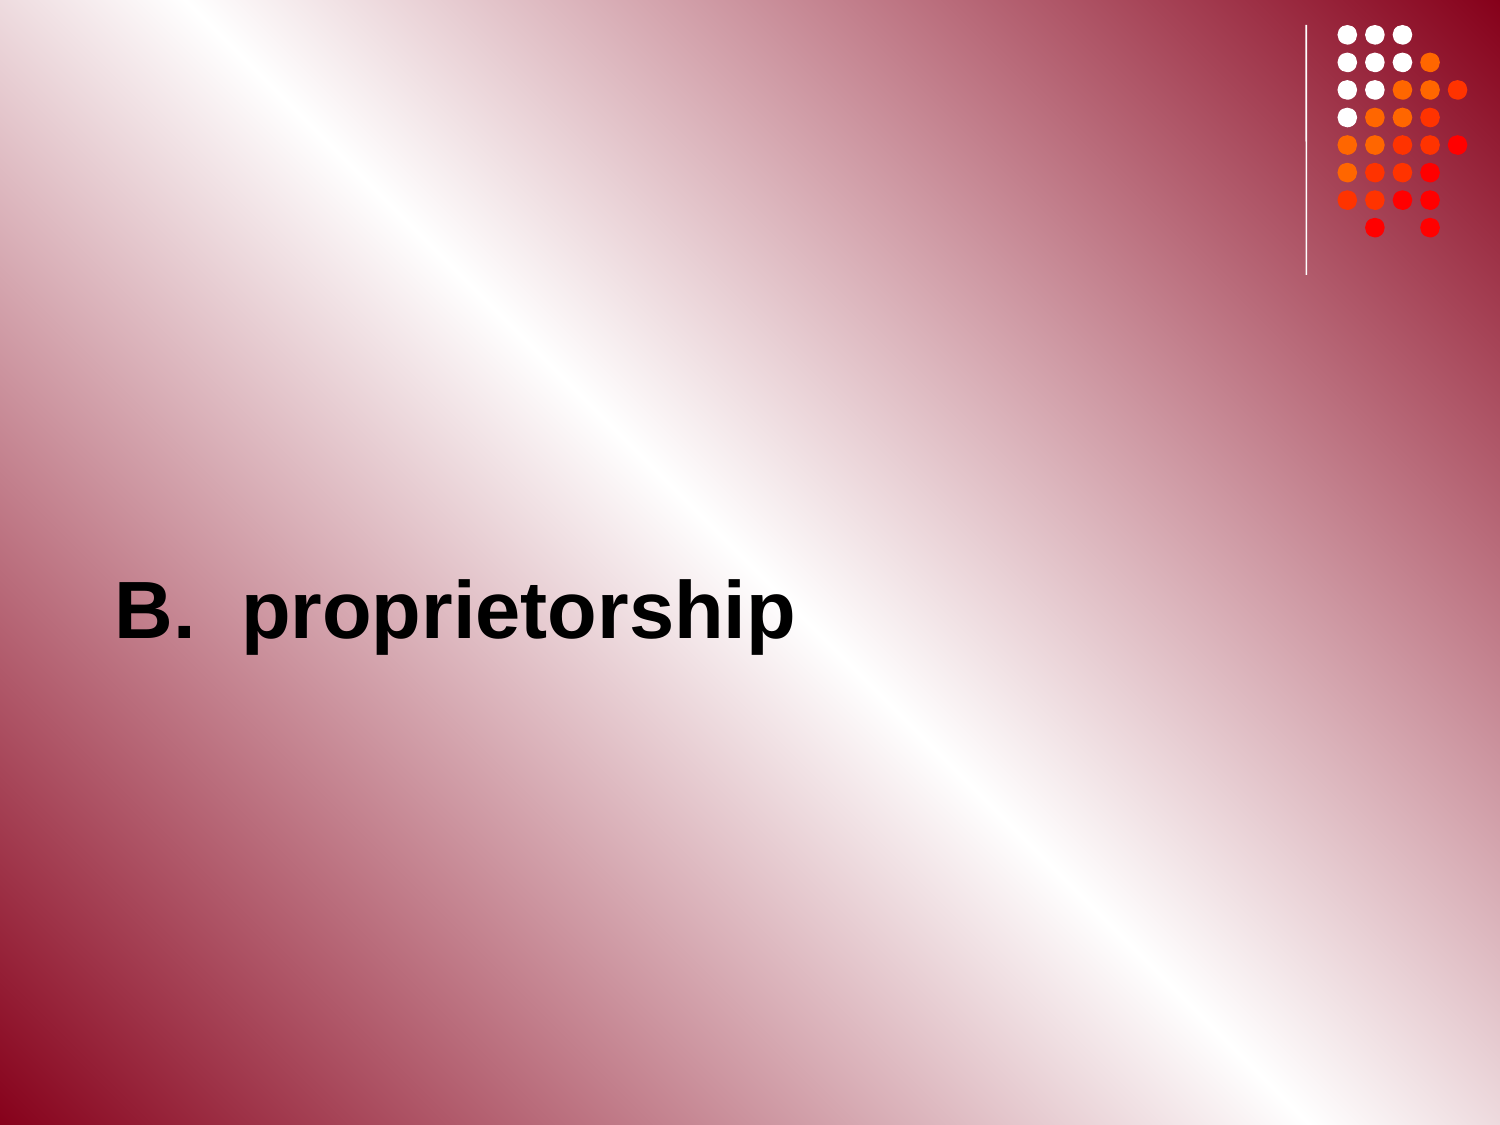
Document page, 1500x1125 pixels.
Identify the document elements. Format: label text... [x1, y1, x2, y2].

title B. proprietorship [99, 450, 1338, 663]
